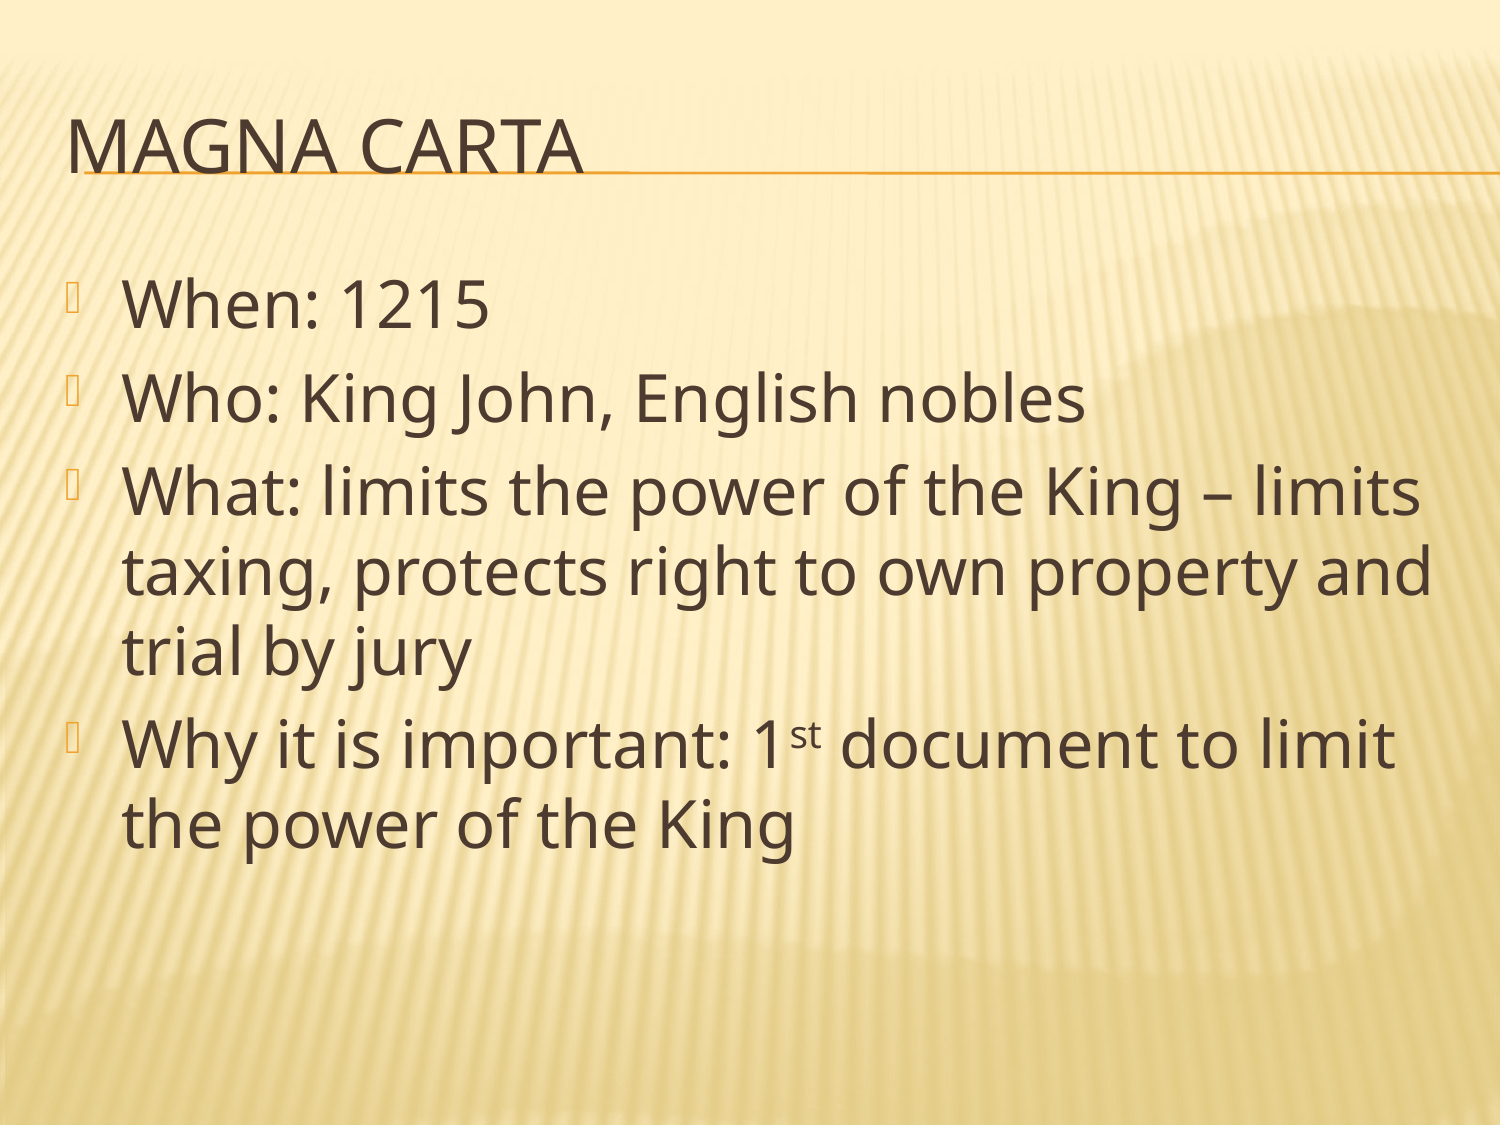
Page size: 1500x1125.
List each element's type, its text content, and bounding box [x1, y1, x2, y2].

title Magna carta [50, 75, 1475, 213]
list When: 1215 Who: King John, English nobles What: limits the power of the King – limits taxing, protects right to own property and trial by jury Why it is important: 1st document to limit the power of the King [50, 254, 1475, 998]
